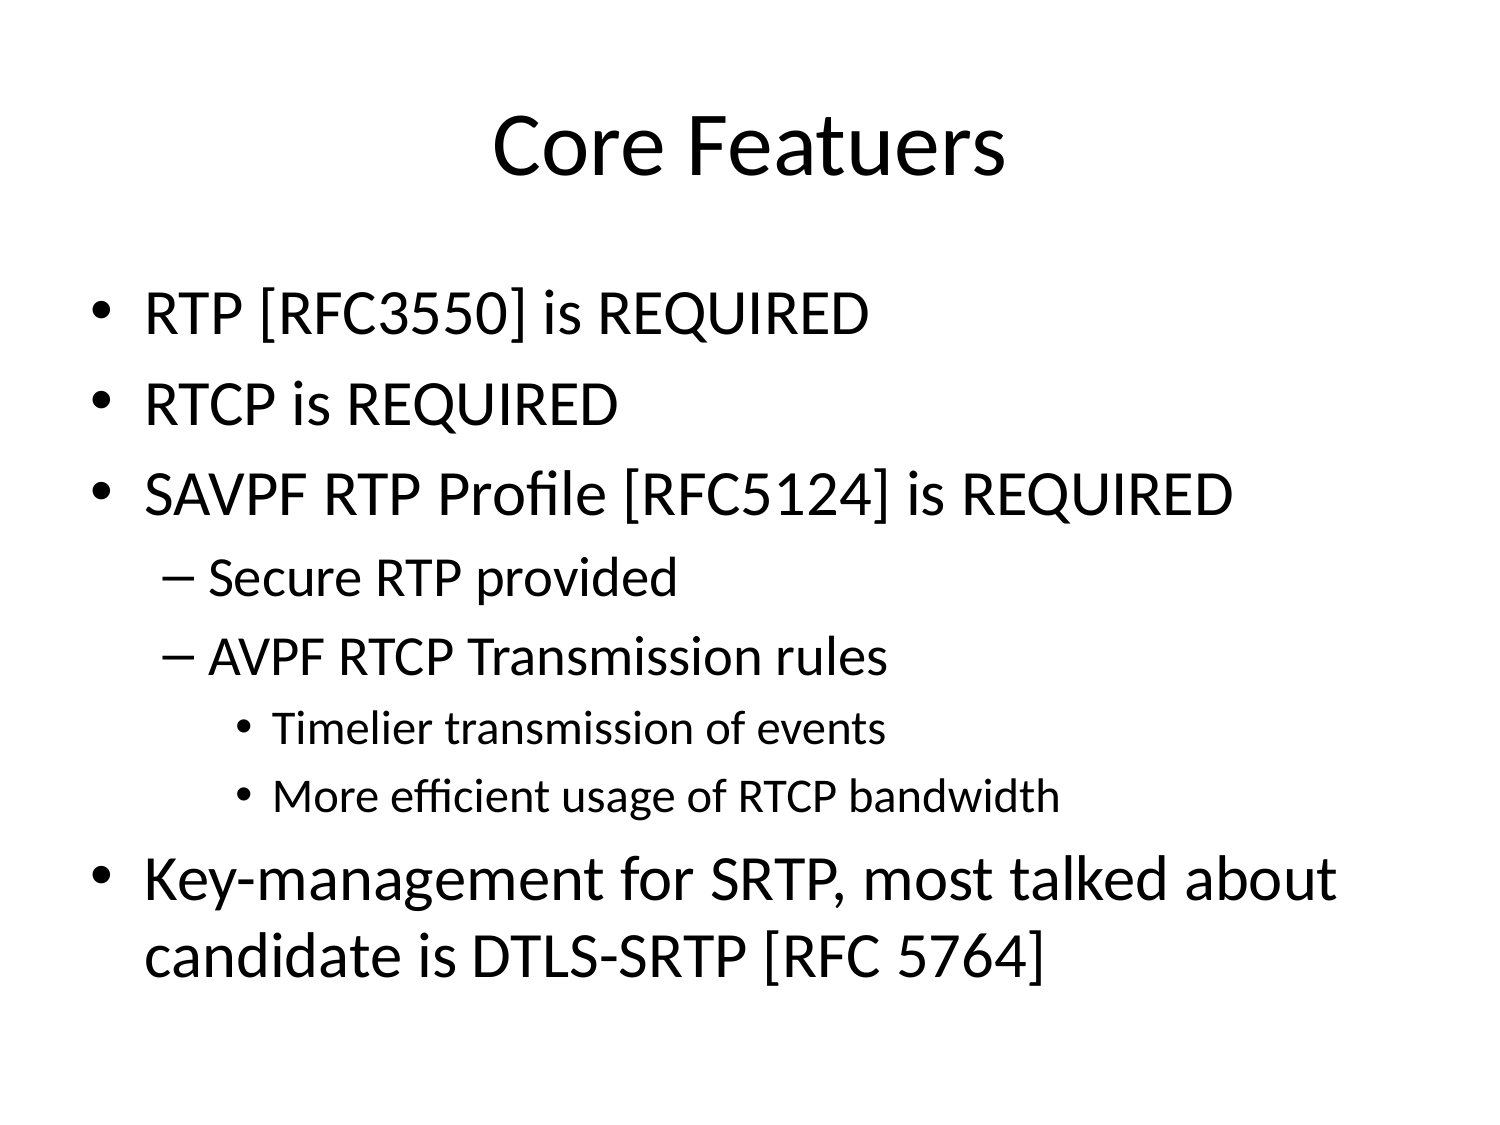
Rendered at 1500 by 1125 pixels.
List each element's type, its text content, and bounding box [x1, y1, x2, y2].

list RTP [RFC3550] is REQUIRED RTCP is REQUIRED SAVPF RTP Profile [RFC5124] is REQUIRED Secure RTP provided AVPF RTCP Transmission rules Timelier transmission of events More efficient usage of RTCP bandwidth Key-management for SRTP, most talked about candidate is DTLS-SRTP [RFC 5764] [75, 262, 1425, 1005]
title Core Featuers [75, 45, 1425, 233]
